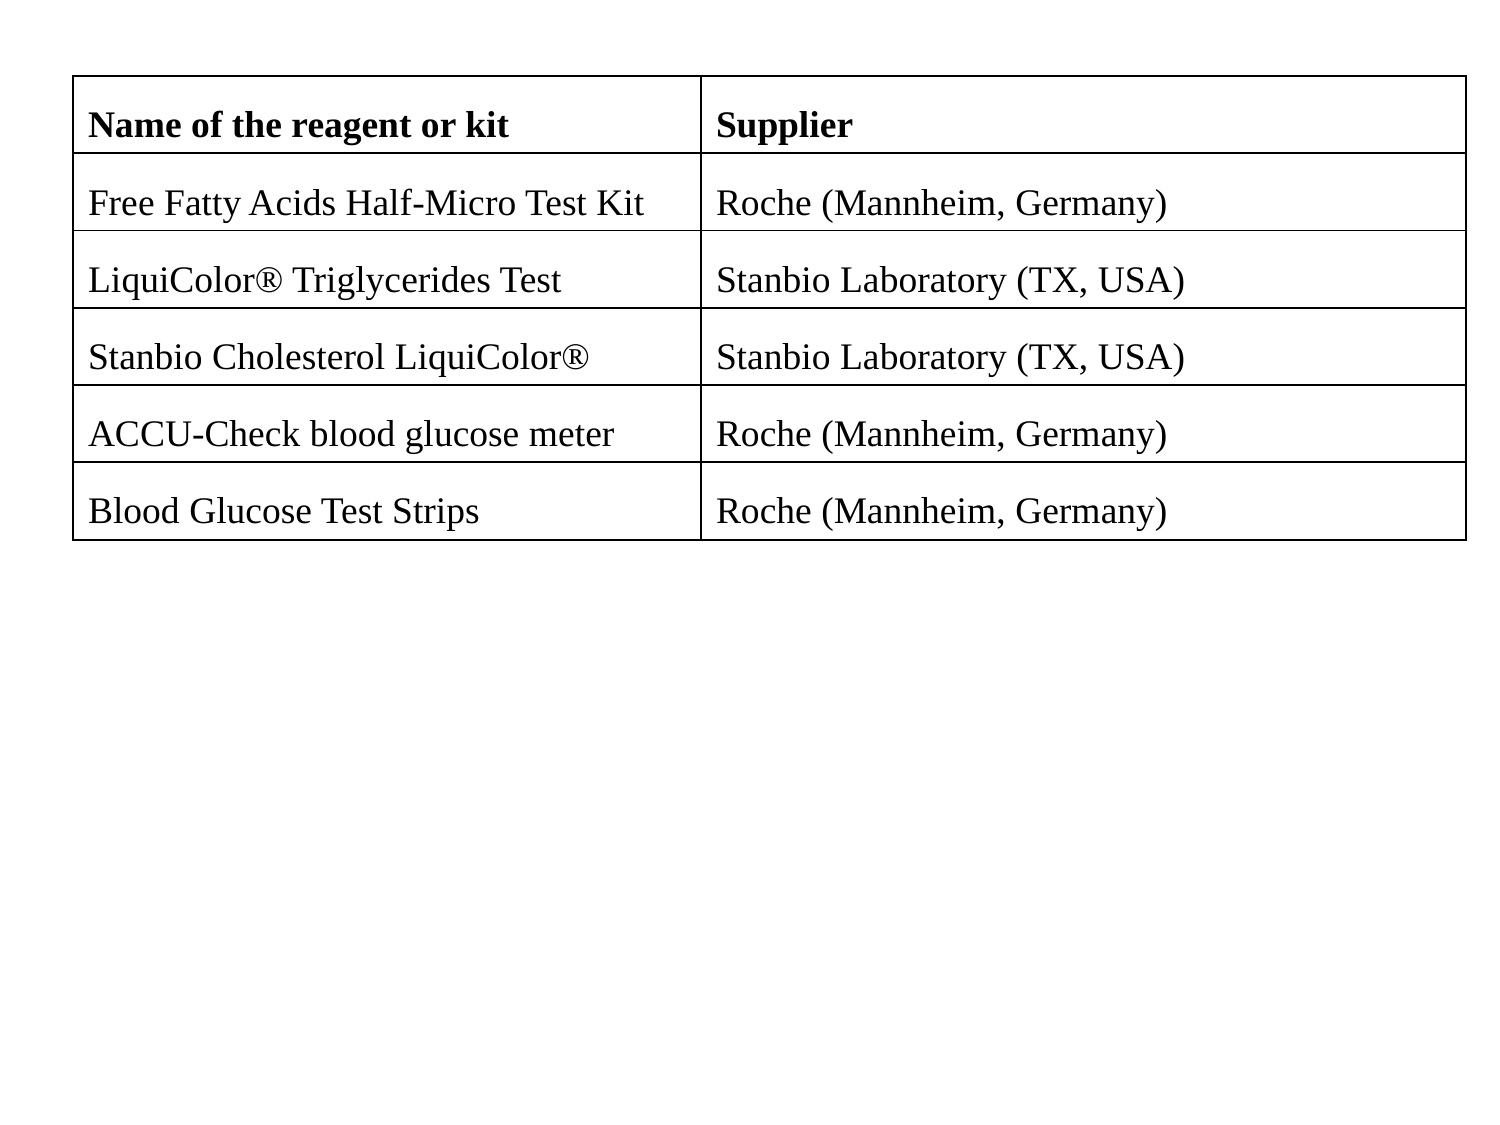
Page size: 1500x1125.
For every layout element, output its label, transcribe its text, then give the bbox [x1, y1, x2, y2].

table_header Name of the reagent or kit [74, 77, 700, 152]
table_cell Free Fatty Acids Half-Micro Test Kit [74, 154, 700, 230]
table_cell Stanbio Laboratory (TX, USA) [702, 231, 1465, 307]
table_cell ACCU-Check blood glucose meter [74, 386, 700, 461]
table_cell Stanbio Laboratory (TX, USA) [702, 309, 1465, 384]
table_cell LiquiColor® Triglycerides Test [74, 231, 700, 307]
table_cell Roche (Mannheim, Germany) [702, 154, 1465, 230]
table_cell Stanbio Cholesterol LiquiColor® [74, 309, 700, 384]
table_cell Roche (Mannheim, Germany) [702, 463, 1465, 539]
table_cell Blood Glucose Test Strips [74, 463, 700, 539]
table_cell Roche (Mannheim, Germany) [702, 386, 1465, 461]
table_header Supplier [702, 77, 1465, 152]
